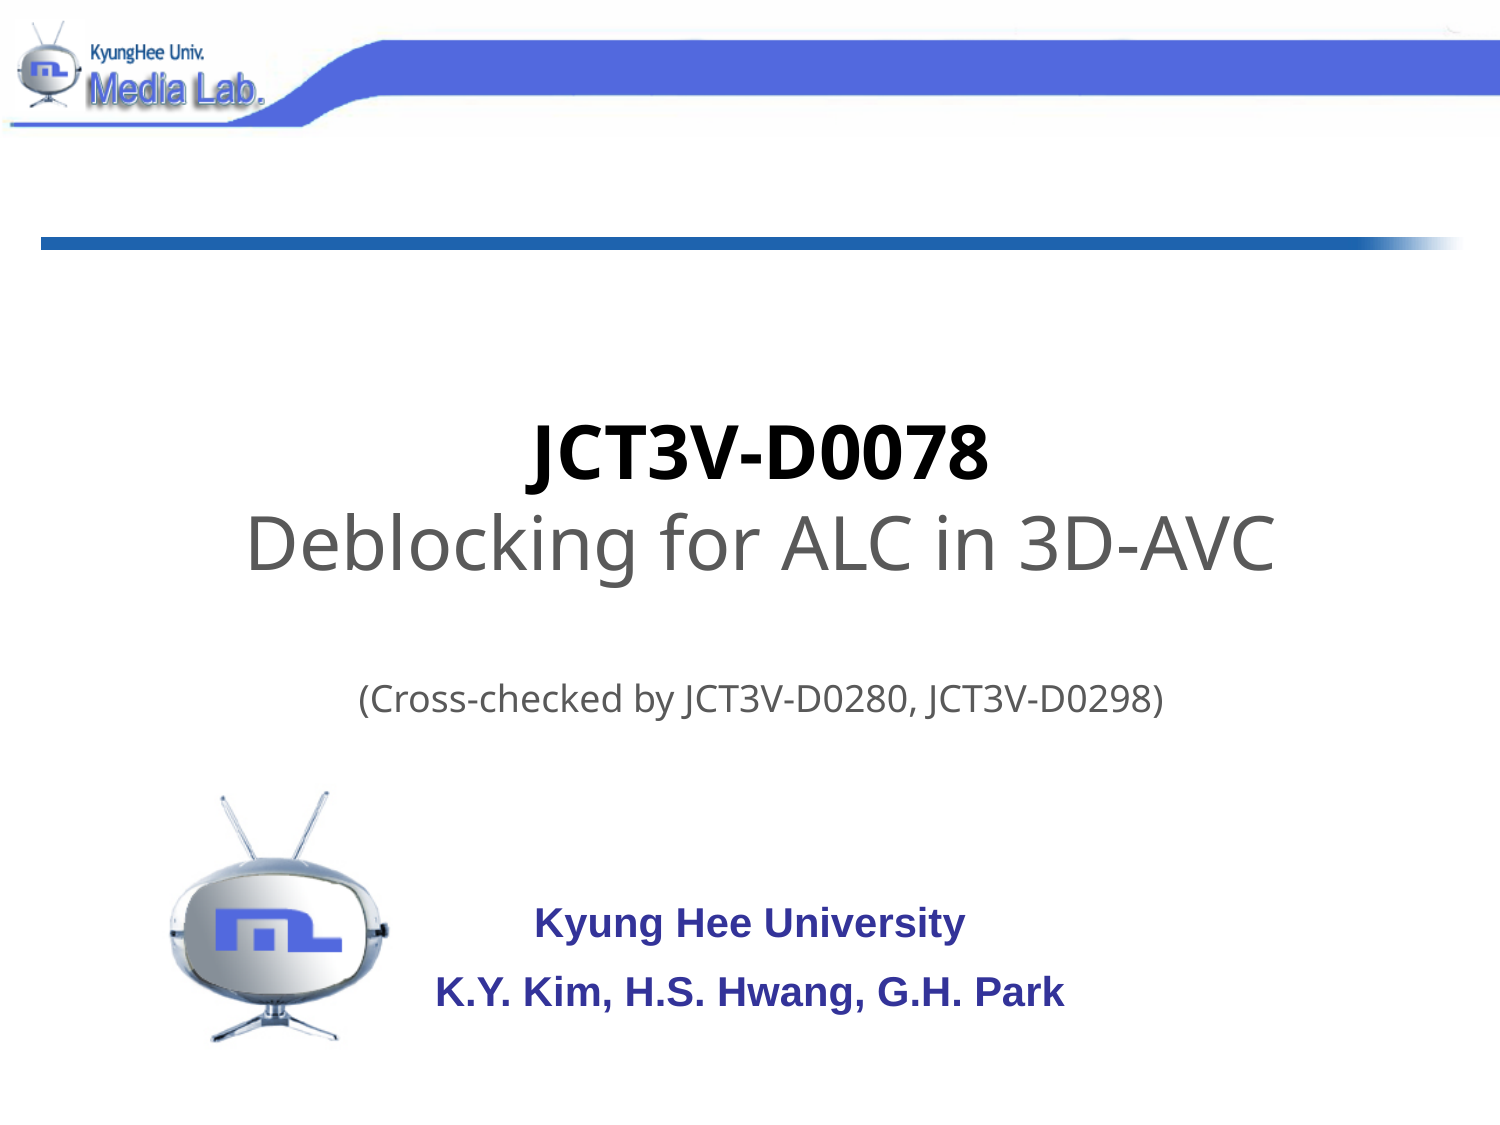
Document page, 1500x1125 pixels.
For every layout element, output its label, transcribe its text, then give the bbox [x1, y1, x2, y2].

title JCT3V-D0078 Deblocking for ALC in 3D-AVC (Cross-checked by JCT3V-D0280, JCT3V-D0298) [123, 337, 1400, 788]
subtitle Kyung Hee University K.Y. Kim, H.S. Hwang, G.H. Park [289, 806, 1211, 1095]
picture [159, 782, 407, 1055]
picture [0, 0, 1500, 138]
picture [41, 237, 1500, 250]
